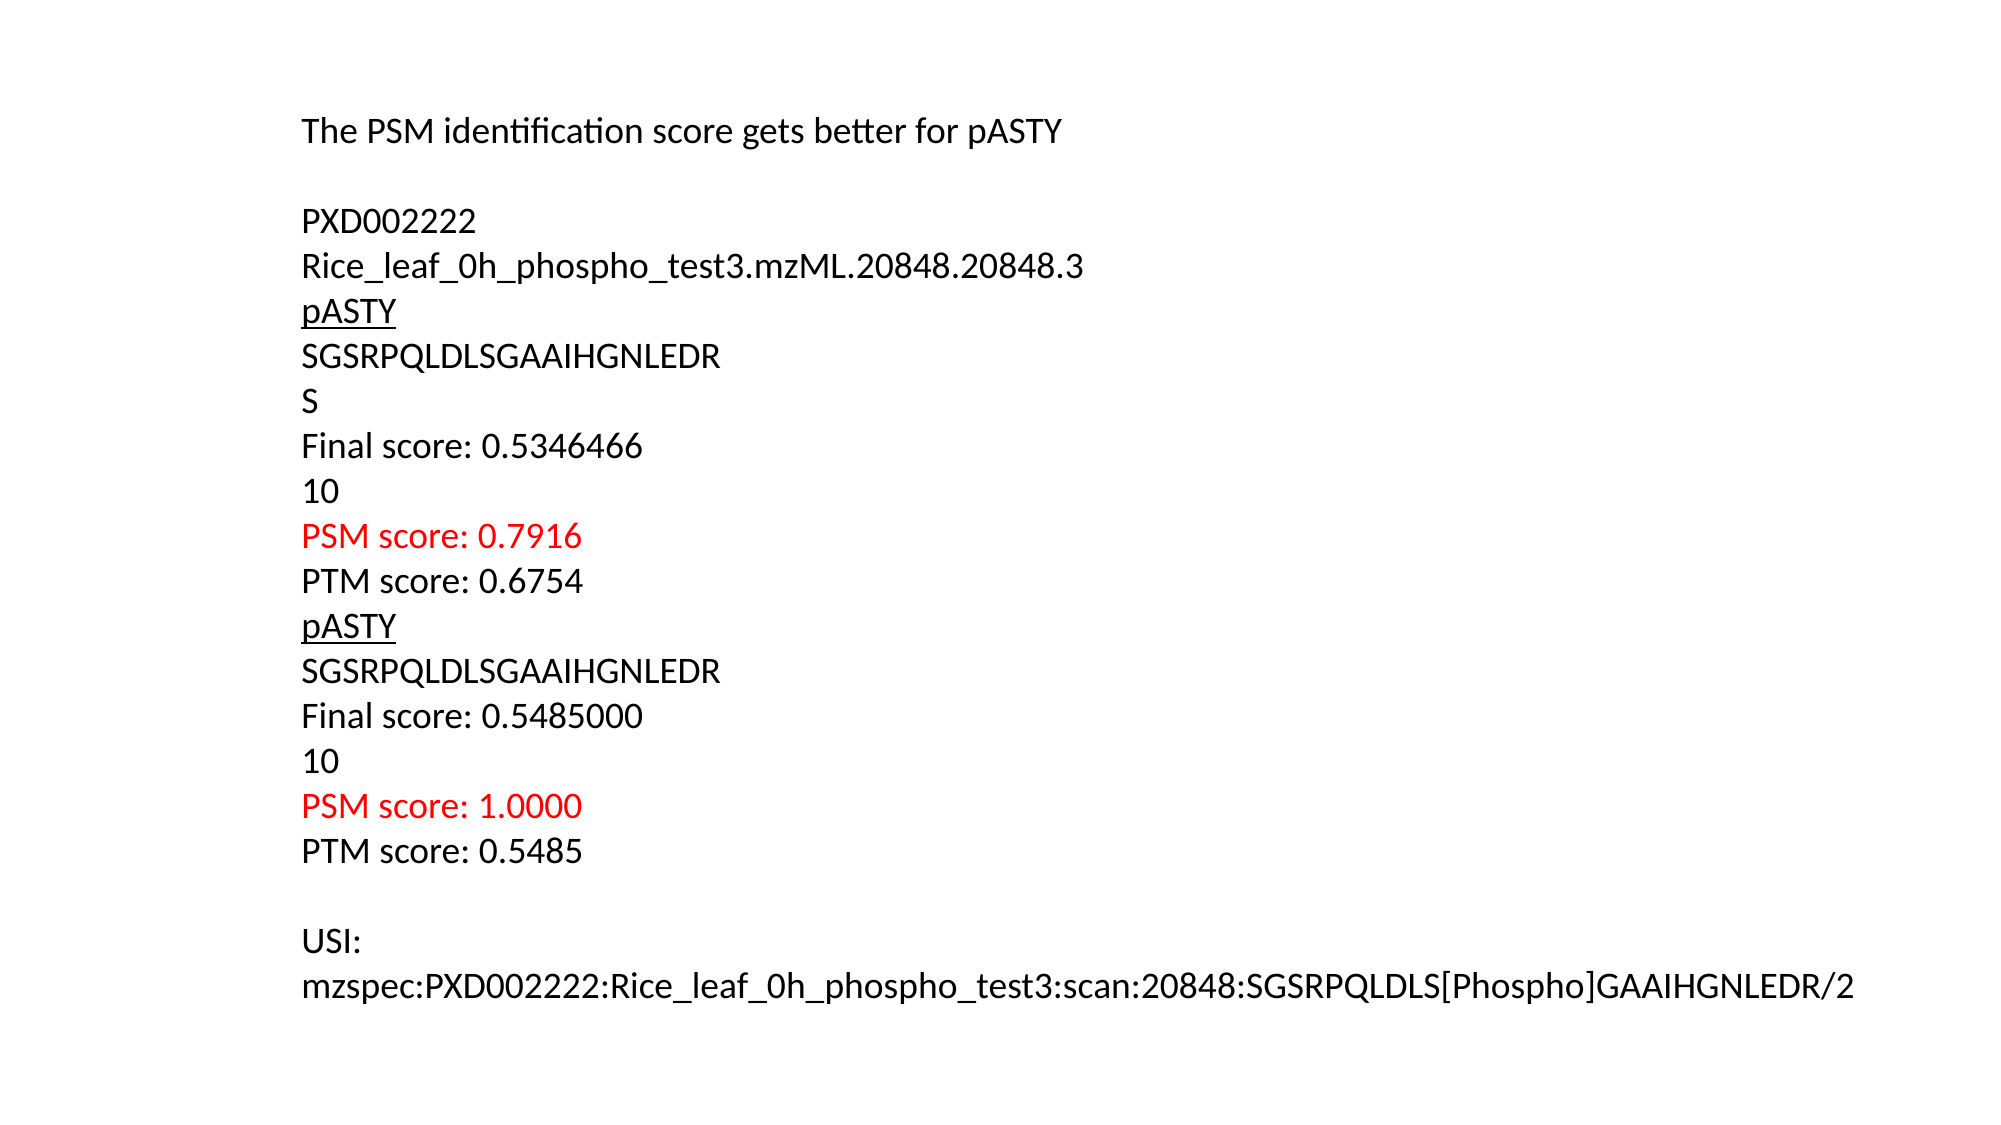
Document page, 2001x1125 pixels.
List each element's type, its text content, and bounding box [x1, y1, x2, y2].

text_box The PSM identification score gets better for pASTY PXD002222 Rice_leaf_0h_phospho_test3.mzML.20848.20848.3 pASTY SGSRPQLDLSGAAIHGNLEDR S Final score: 0.5346466 10 PSM score: 0.7916 PTM score: 0.6754 pASTY SGSRPQLDLSGAAIHGNLEDR Final score: 0.5485000 10 PSM score: 1.0000 PTM score: 0.5485 USI: mzspec:PXD002222:Rice_leaf_0h_phospho_test3:scan:20848:SGSRPQLDLS[Phospho]GAAIHGNLEDR/2 [286, 98, 1891, 1059]
